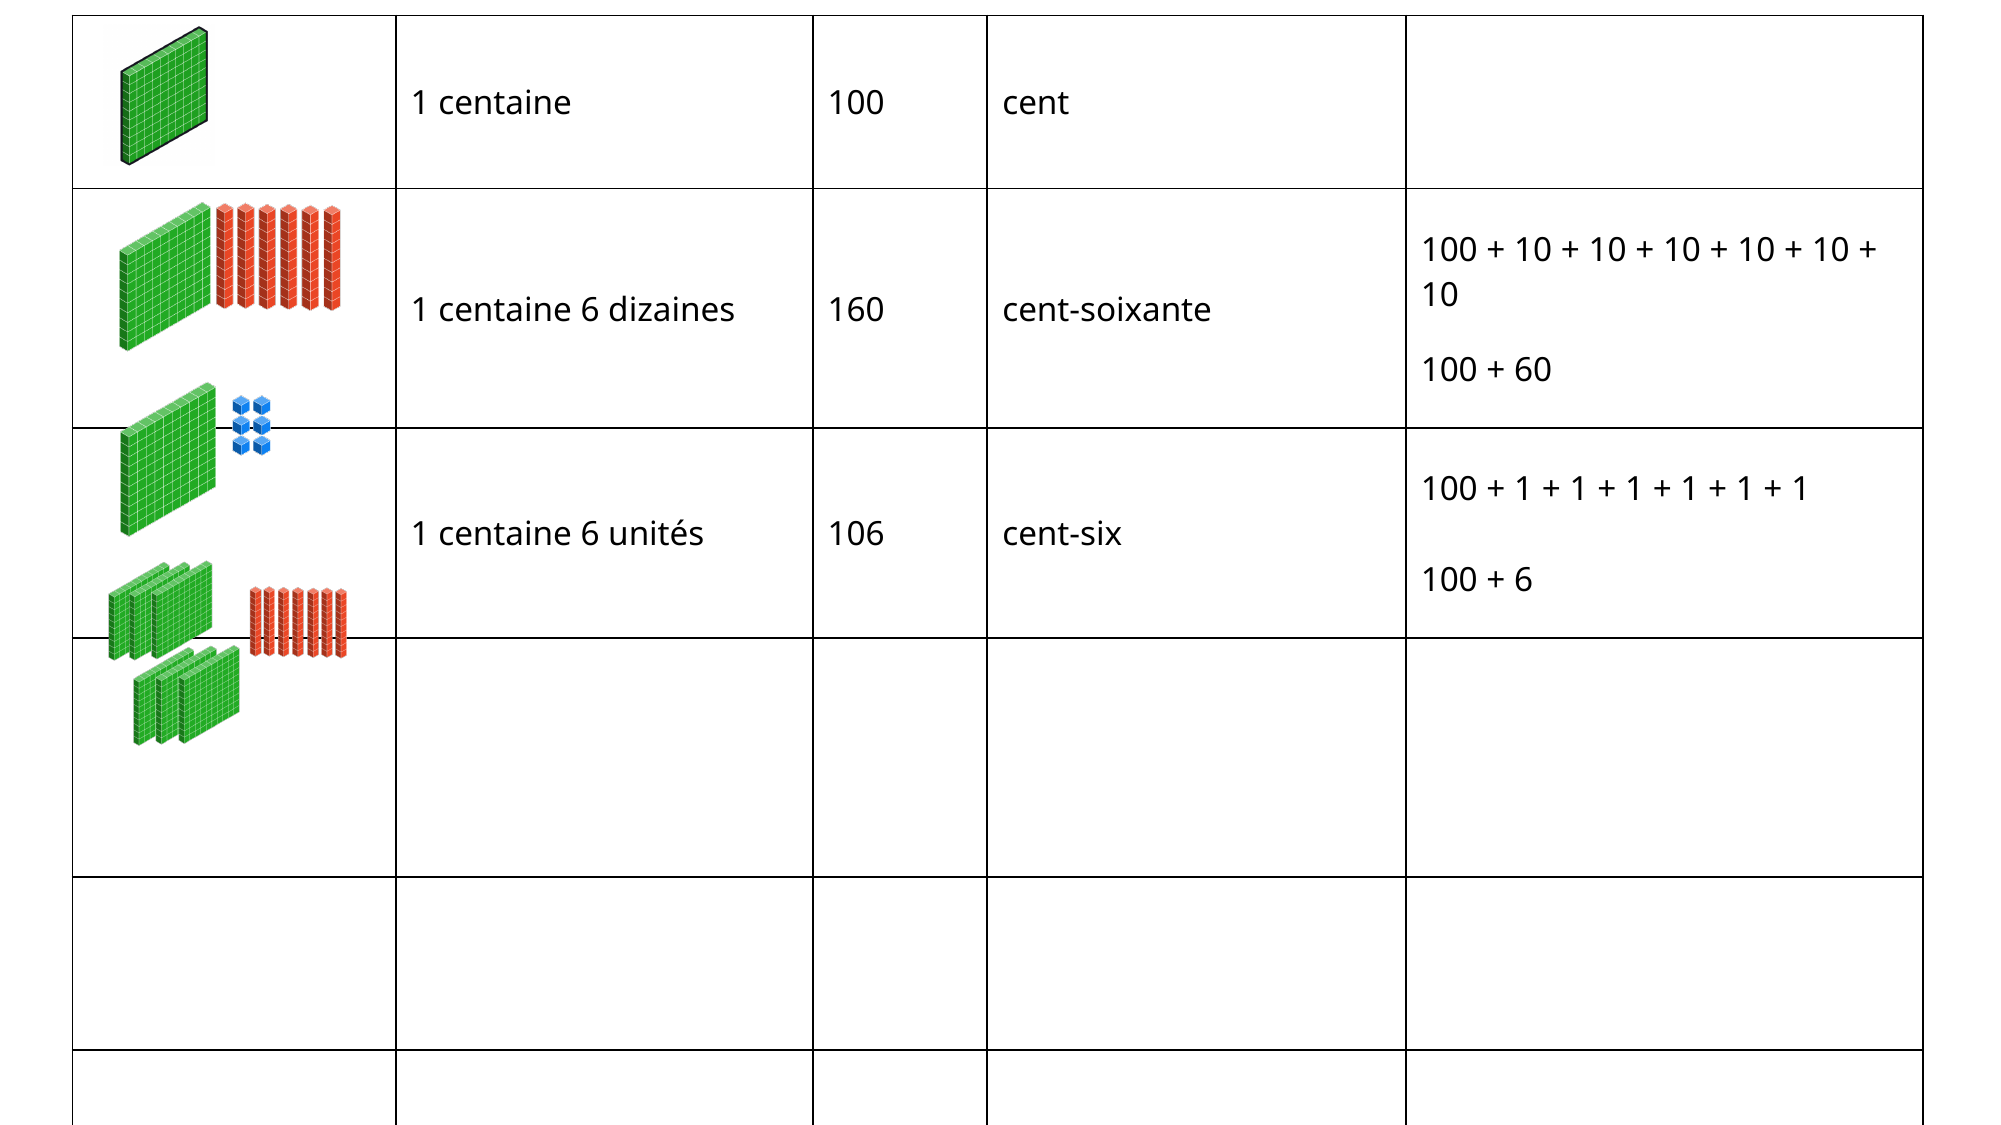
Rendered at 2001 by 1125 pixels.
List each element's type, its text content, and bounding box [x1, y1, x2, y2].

table_cell cent-six [988, 429, 1405, 637]
table_cell [988, 1051, 1405, 1125]
table_cell 100 + 10 + 10 + 10 + 10 + 10 + 10 100 + 60 [1407, 189, 1922, 427]
table_header [1407, 16, 1922, 188]
table_header 1 centaine [397, 16, 812, 188]
table_cell [397, 1051, 812, 1125]
table_cell [290, 429, 395, 637]
table_cell [1407, 1051, 1922, 1125]
table_cell 160 [814, 189, 986, 427]
table_cell 106 [814, 429, 986, 637]
table_header [73, 16, 395, 188]
table_header 100 [814, 16, 986, 188]
table_cell [814, 878, 986, 1049]
table_cell [988, 639, 1405, 876]
table_cell [290, 189, 395, 427]
table_cell [73, 429, 99, 637]
table_cell [1407, 878, 1922, 1049]
table_cell [397, 878, 812, 1049]
picture [95, 183, 360, 758]
table_cell 100 + 1 + 1 + 1 + 1 + 1 + 1 100 + 6 [1407, 429, 1922, 637]
table_cell [1407, 639, 1922, 876]
table_cell 1 centaine 6 dizaines [397, 189, 812, 427]
table_cell [814, 1051, 986, 1125]
table_header cent [988, 16, 1405, 188]
table_cell [73, 189, 99, 427]
table_cell [814, 639, 986, 876]
table_cell [397, 639, 812, 876]
table_cell [73, 639, 395, 876]
table_cell [988, 878, 1405, 1049]
table_cell cent-soixante [988, 189, 1405, 427]
picture [103, 24, 215, 167]
table_cell 1 centaine 6 unités [397, 429, 812, 637]
table_cell [73, 878, 395, 1049]
table_cell [73, 1051, 395, 1125]
